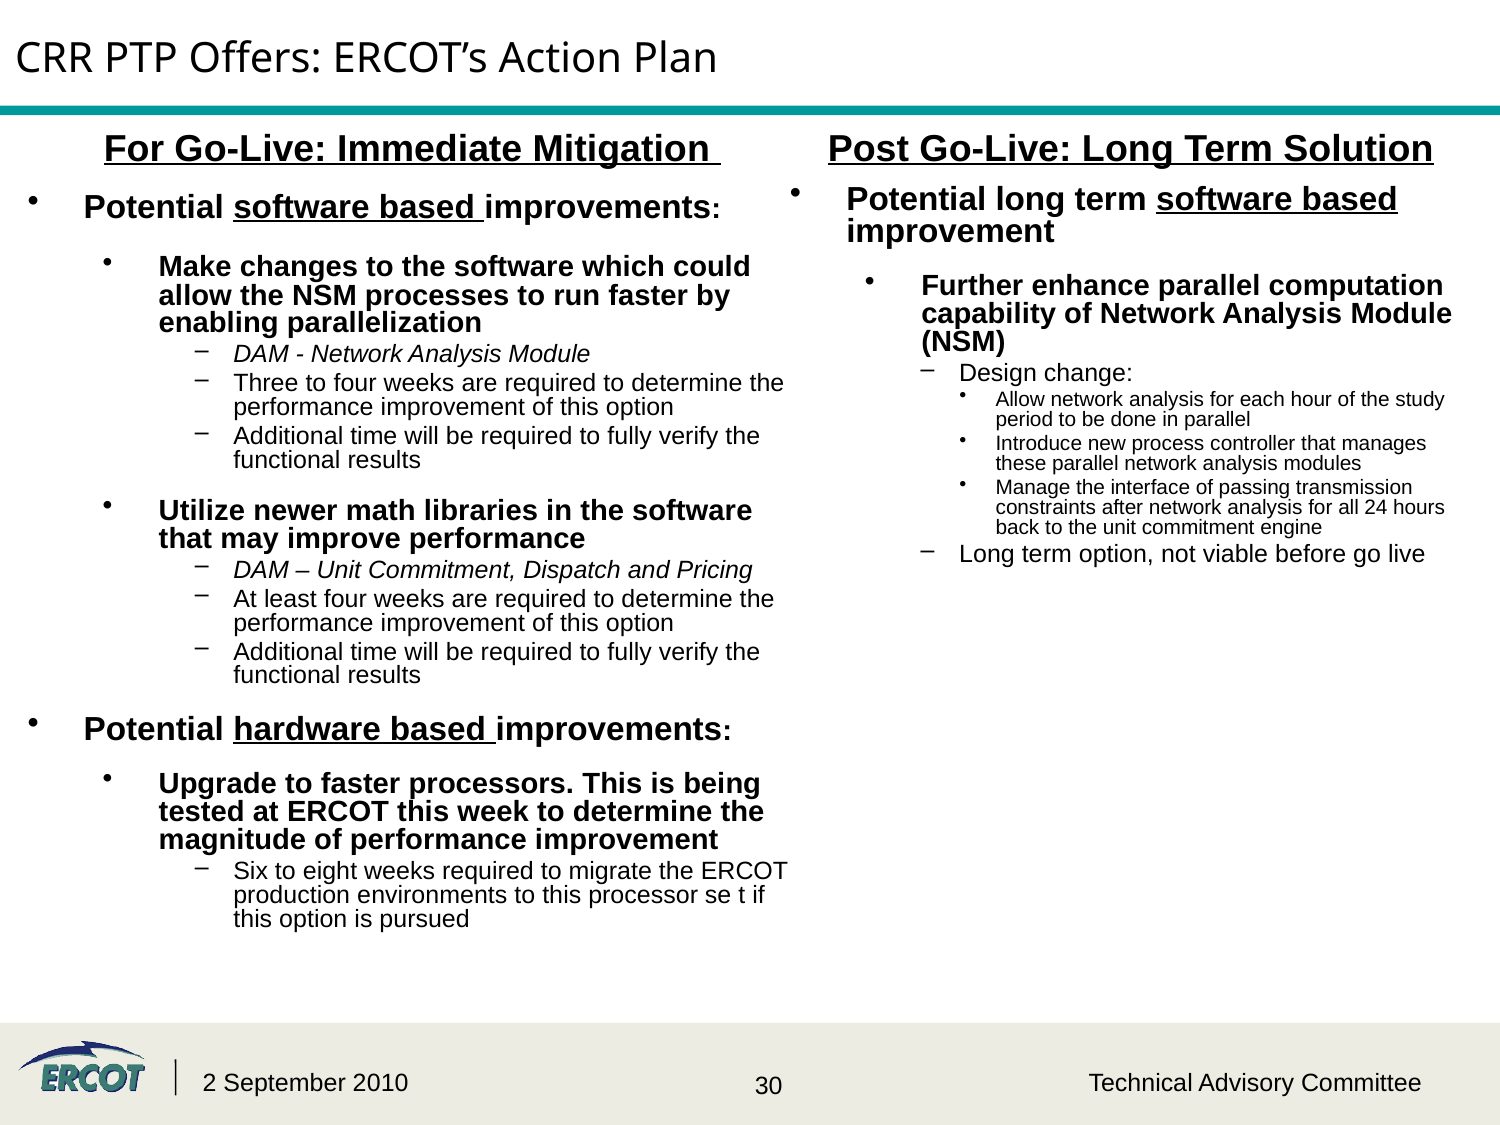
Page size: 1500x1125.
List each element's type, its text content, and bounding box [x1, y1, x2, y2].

picture [10, 1031, 151, 1111]
footer Technical Advisory Committee [1024, 1059, 1438, 1125]
text_box Post Go-Live: Long Term Solution Potential long term software based improvement Further enhance parallel computation capability of Network Analysis Module (NSM) Design change: Allow network analysis for each hour of the study period to be done in parallel Introduce new process controller that manages these parallel network analysis modules Manage the interface of passing transmission constraints after network analysis for all 24 hours back to the unit commitment engine Long term option, not viable before go live [774, 124, 1488, 1025]
title CRR PTP Offers: ERCOT’s Action Plan [0, 0, 1451, 113]
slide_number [187, 1059, 538, 1125]
text_box For Go-Live: Immediate Mitigation Potential software based improvements: Make changes to the software which could allow the NSM processes to run faster by enabling parallelization DAM - Network Analysis Module Three to four weeks are required to determine the performance improvement of this option Additional time will be required to fully verify the functional results Utilize newer math libraries in the software that may improve performance DAM – Unit Commitment, Dispatch and Pricing At least four weeks are required to determine the performance improvement of this option Additional time will be required to fully verify the functional results Potential hardware based improvements: Upgrade to faster processors. This is being tested at ERCOT this week to determine the magnitude of performance improvement Six to eight weeks required to migrate the ERCOT production environments to this processor se t if this option is pursued [12, 124, 774, 1025]
